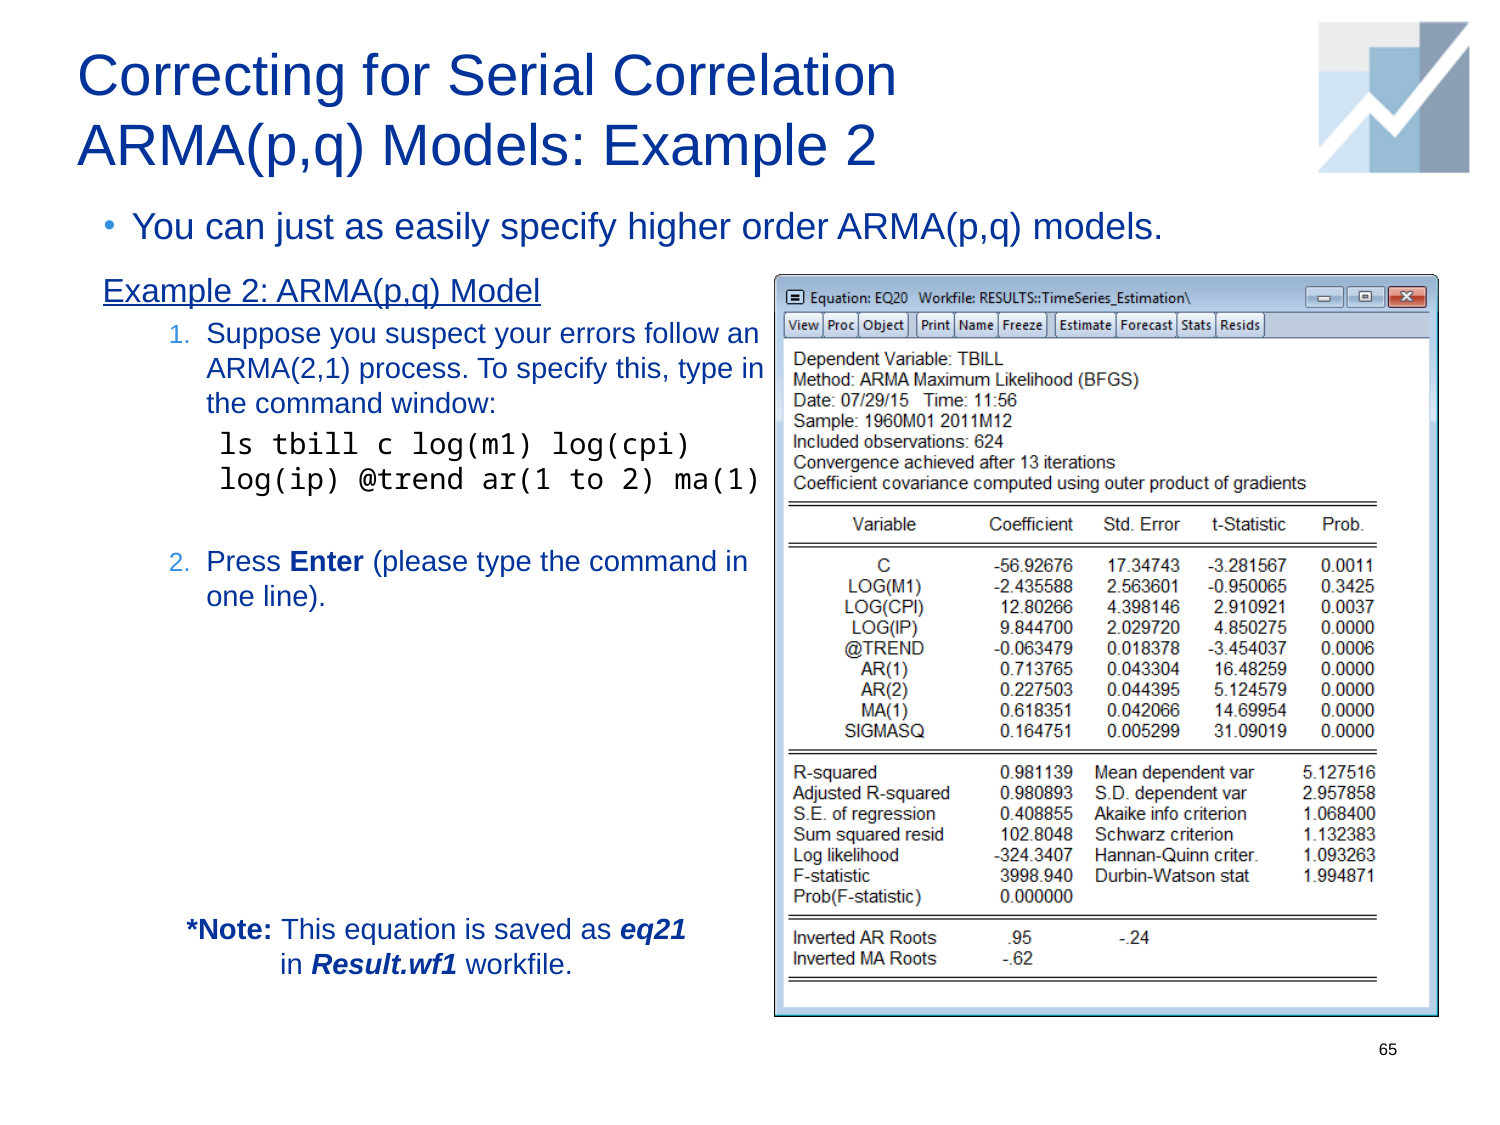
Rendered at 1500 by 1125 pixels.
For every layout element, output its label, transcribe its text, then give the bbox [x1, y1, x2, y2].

text_box *Note: This equation is saved as eq21 in Result.wf1 workfile. [171, 903, 709, 986]
text_box You can just as easily specify higher order ARMA(p,q) models. [88, 194, 1477, 262]
text_box Example 2: ARMA(p,q) Model Suppose you suspect your errors follow an ARMA(2,1) process. To specify this, type in the command window: ls tbill c log(m1) log(cpi) log(ip) @trend ar(1 to 2) ma(1) Press Enter (please type the command in one line). [69, 261, 783, 899]
picture [1300, 11, 1479, 181]
title Correcting for Serial Correlation ARMA(p,q) Models: Example 2 [62, 0, 1297, 185]
slide_number 65 [1262, 1025, 1413, 1067]
picture [774, 274, 1439, 1017]
